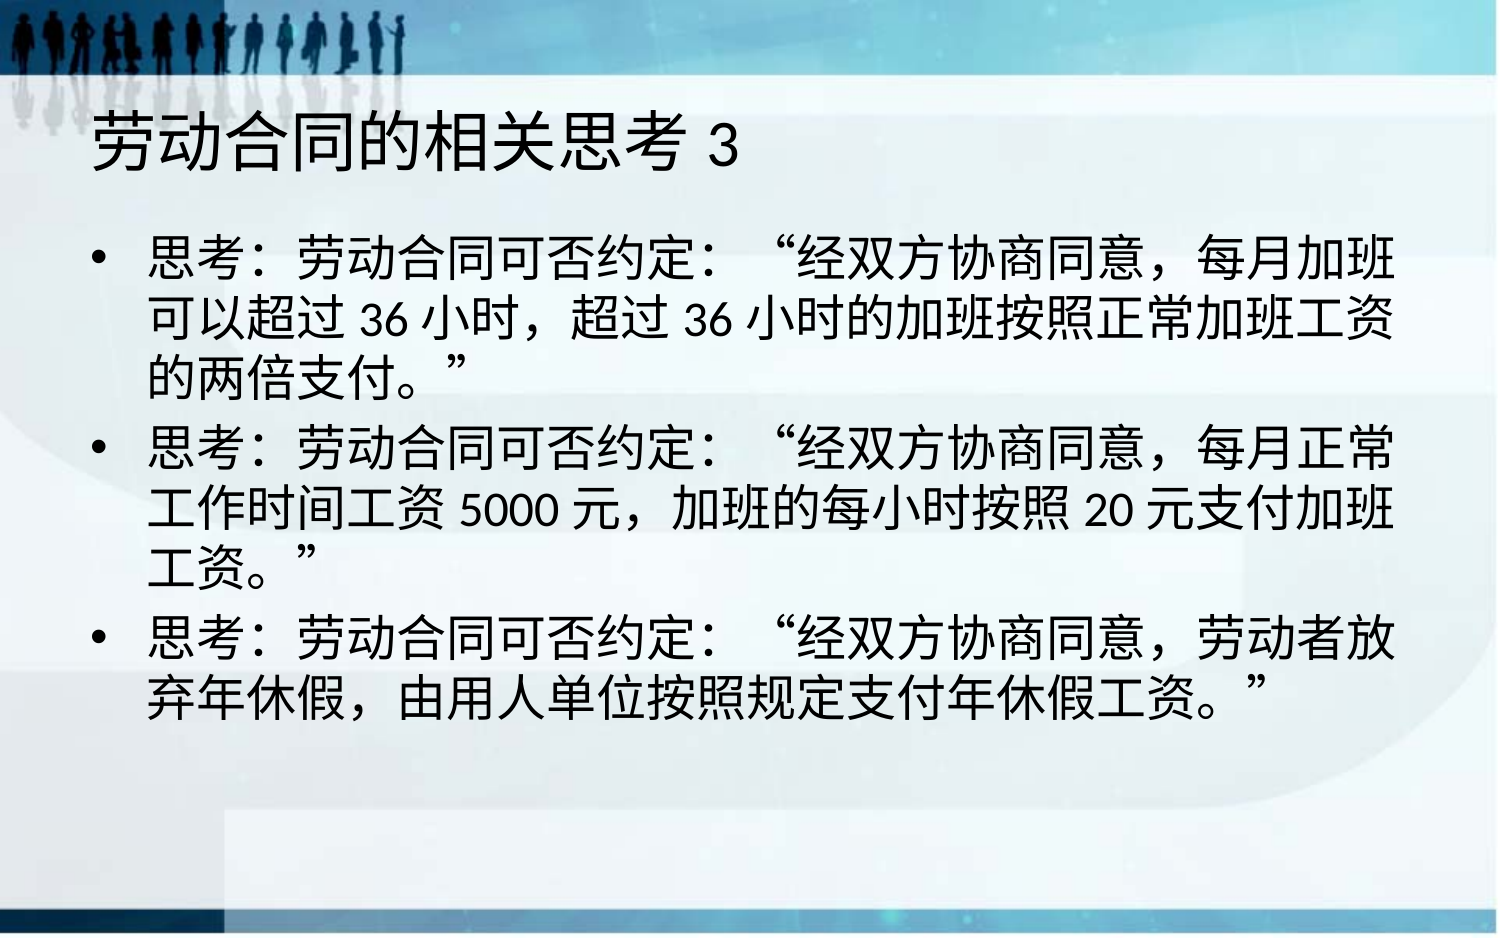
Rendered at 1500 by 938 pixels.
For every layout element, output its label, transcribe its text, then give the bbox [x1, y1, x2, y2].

list 思考：劳动合同可否约定：“经双方协商同意，每月加班可以超过36小时，超过36小时的加班按照正常加班工资的两倍支付。” 思考：劳动合同可否约定：“经双方协商同意，每月正常工作时间工资5000元，加班的每小时按照20元支付加班工资。” 思考：劳动合同可否约定：“经双方协商同意，劳动者放弃年休假，由用人单位按照规定支付年休假工资。” [74, 218, 1426, 838]
title 劳动合同的相关思考3 [74, 70, 1426, 210]
picture [0, 0, 1500, 938]
